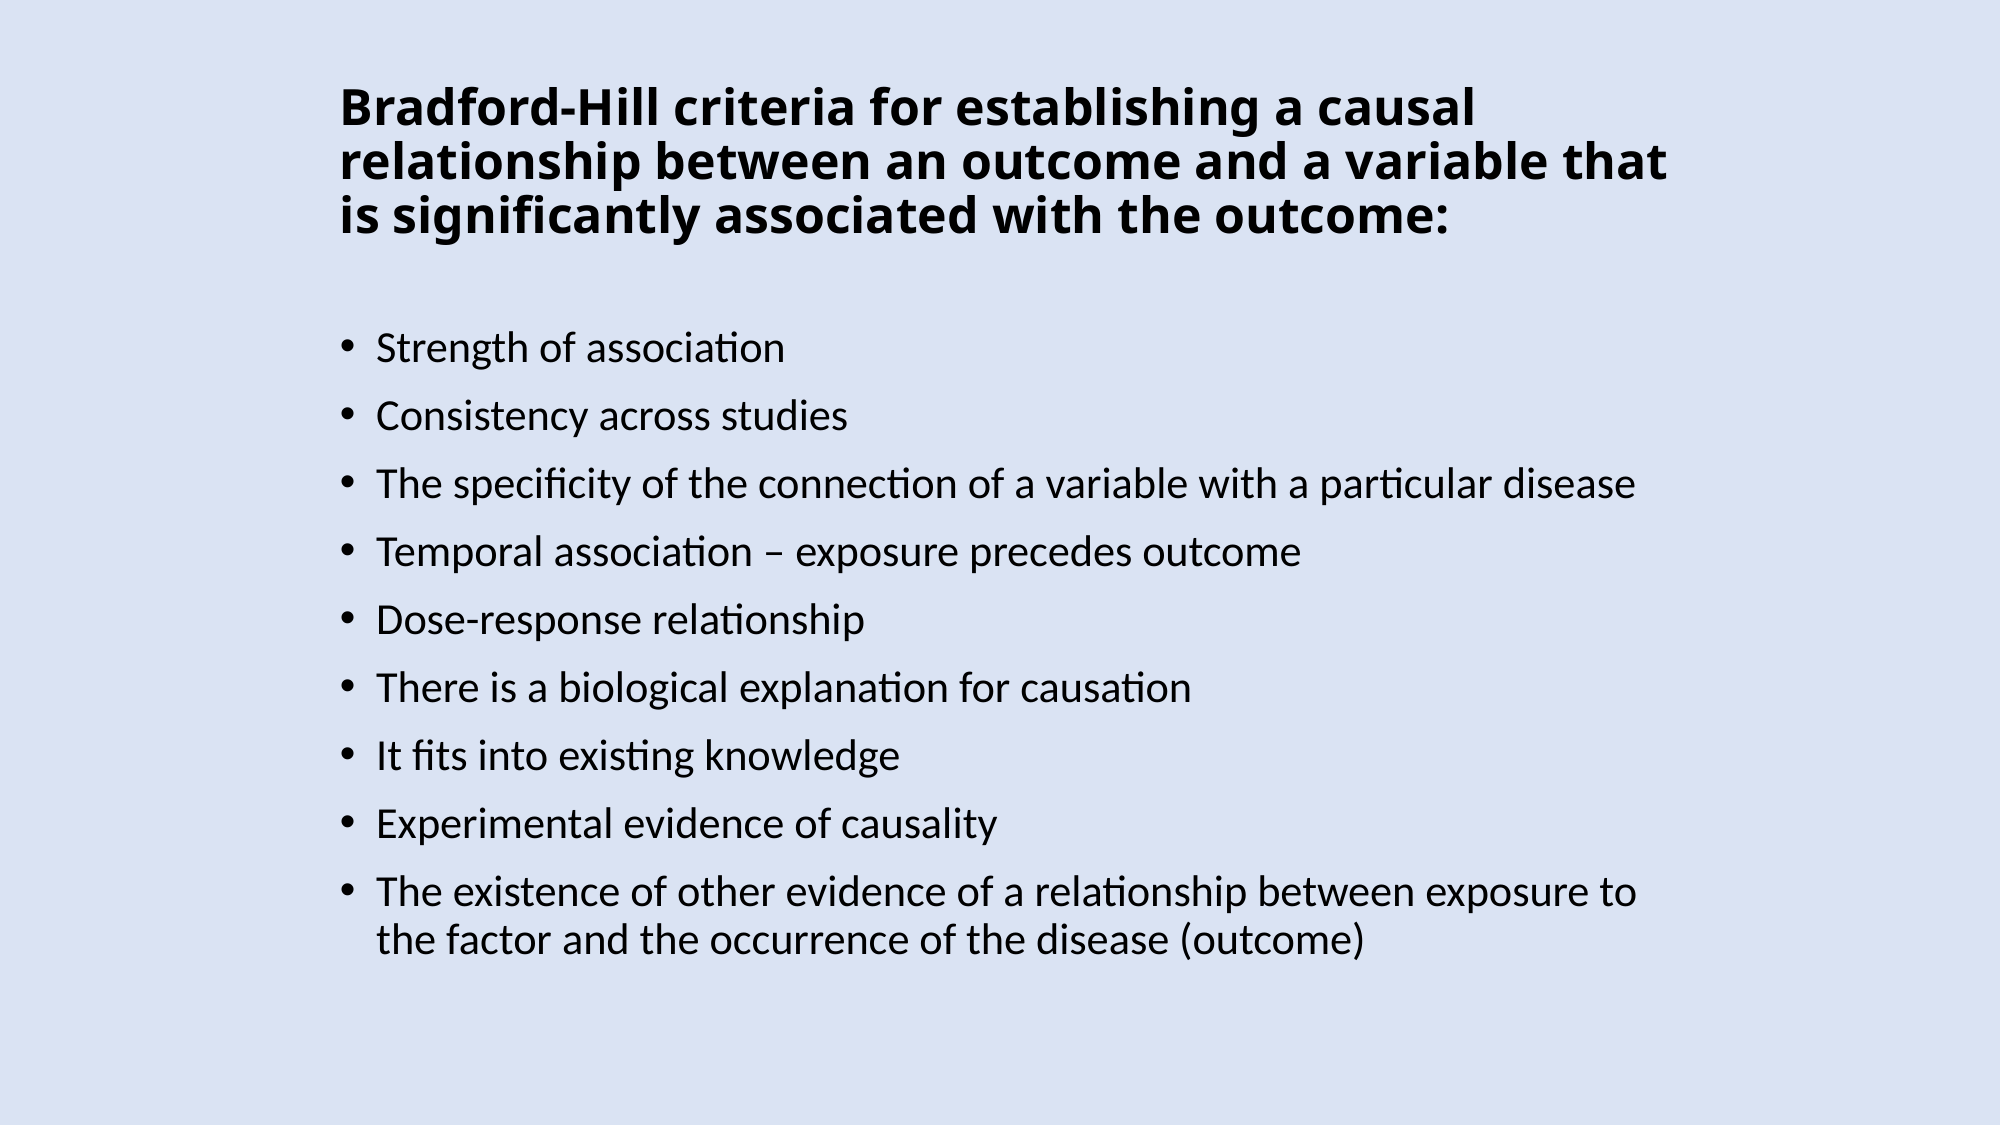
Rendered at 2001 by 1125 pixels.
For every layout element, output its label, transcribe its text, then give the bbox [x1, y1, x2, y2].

title Bradford-Hill criteria for establishing a causal relationship between an outcome and a variable that is significantly associated with the outcome: [324, 45, 1692, 282]
list Strength of association Consistency across studies The specificity of the connection of a variable with a particular disease Temporal association – exposure precedes outcome Dose-response relationship There is a biological explanation for causation It fits into existing knowledge Experimental evidence of causality The existence of other evidence of a relationship between exposure to the factor and the occurrence of the disease (outcome) [324, 316, 1675, 1005]
